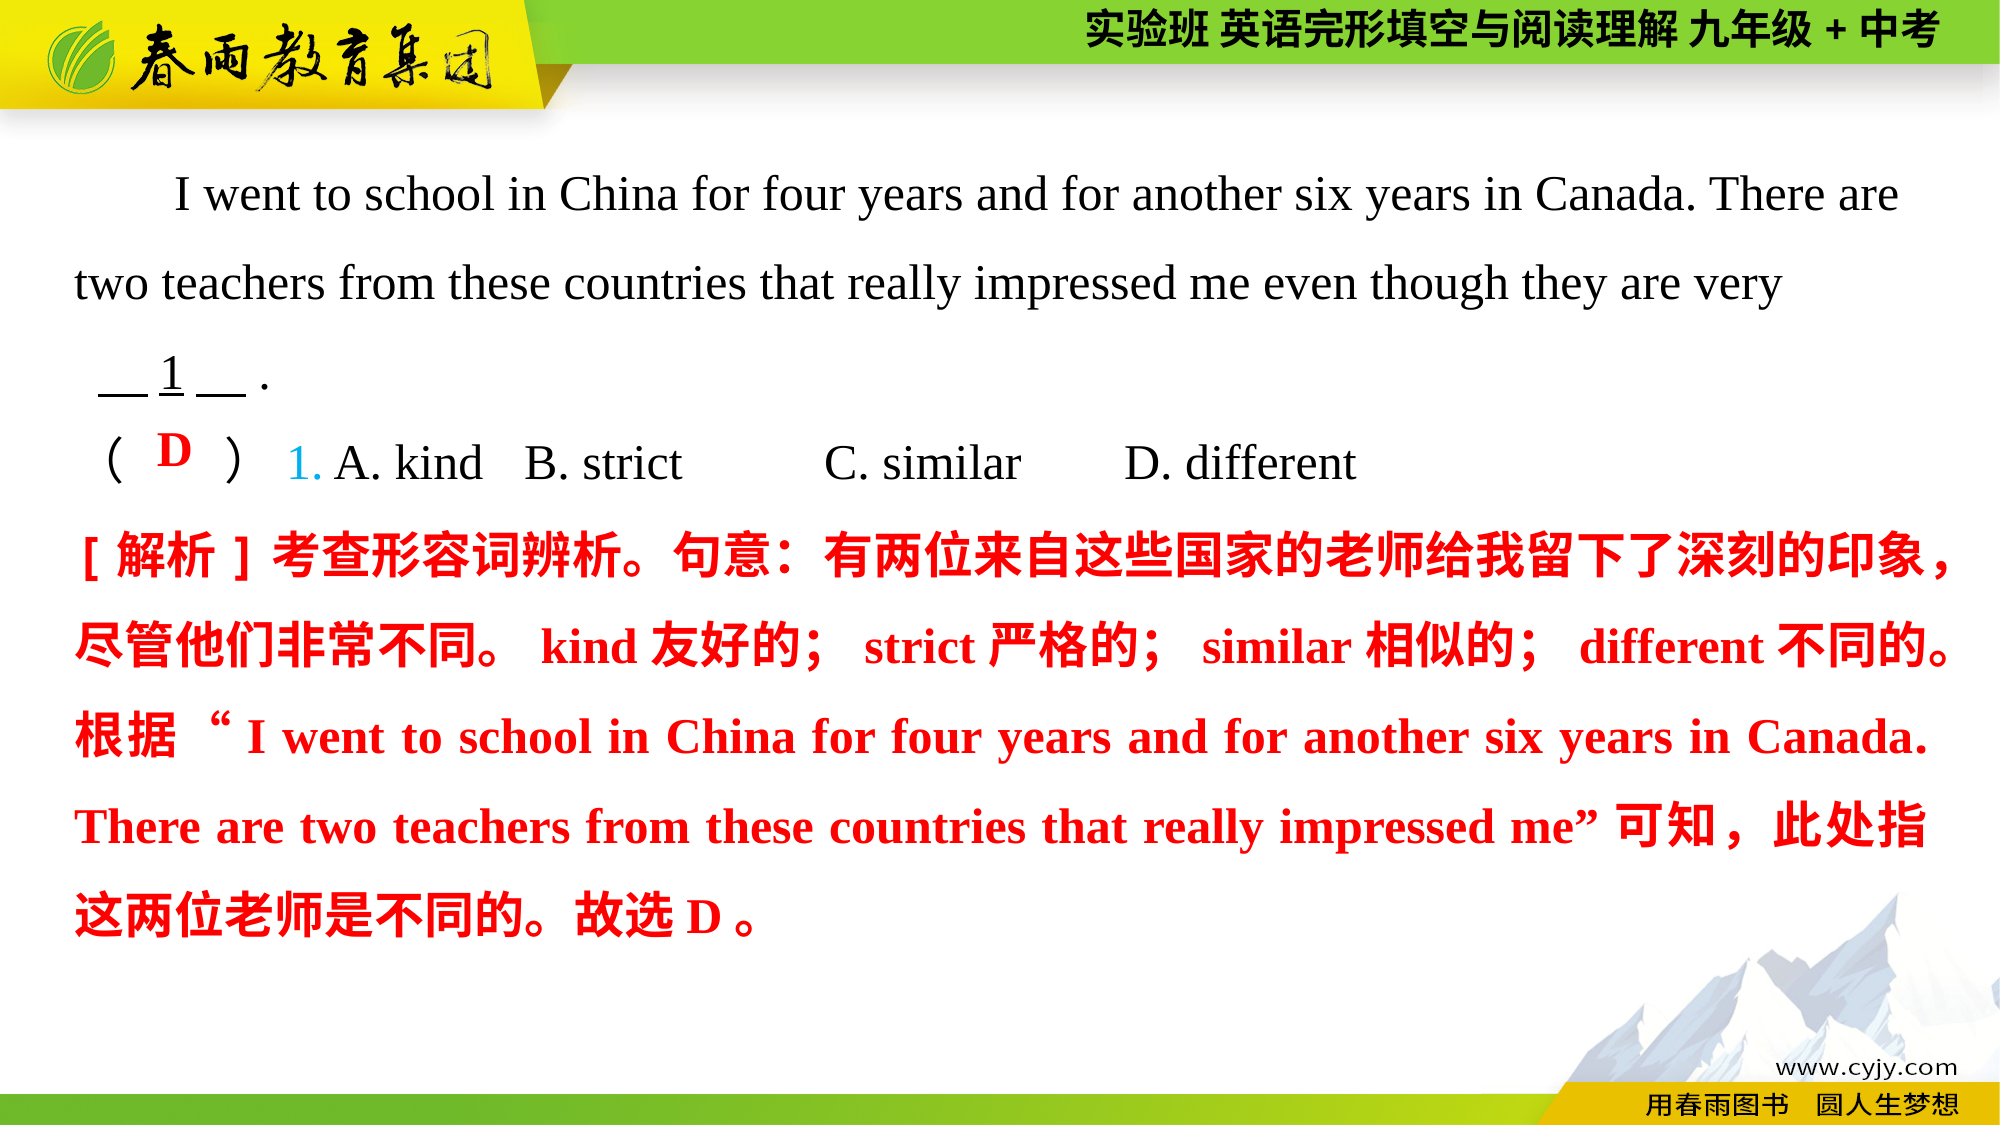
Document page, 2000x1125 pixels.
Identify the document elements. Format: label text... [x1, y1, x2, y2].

text_box [解析]考查形容词辨析。句意：有两位来自这些国家的老师给我留下了深刻的印象，尽管他们非常不同。kind友好的；strict严格的；similar相似的；different不同的。根据“I went to school in China for four years and for another six years in Canada. There are two teachers from these countries that really impressed me”可知，此处指这两位老师是不同的。故选D。 [59, 486, 1944, 952]
list I went to school in China for four years and for another six years in Canada. There are two teachers from these countries that really impressed me even though they are very 1 . [59, 122, 1944, 392]
text_box D [141, 408, 208, 484]
text_box （ ）1. A. kind B. strict C. similar D. different [59, 392, 1944, 486]
picture [0, 0, 2000, 1125]
